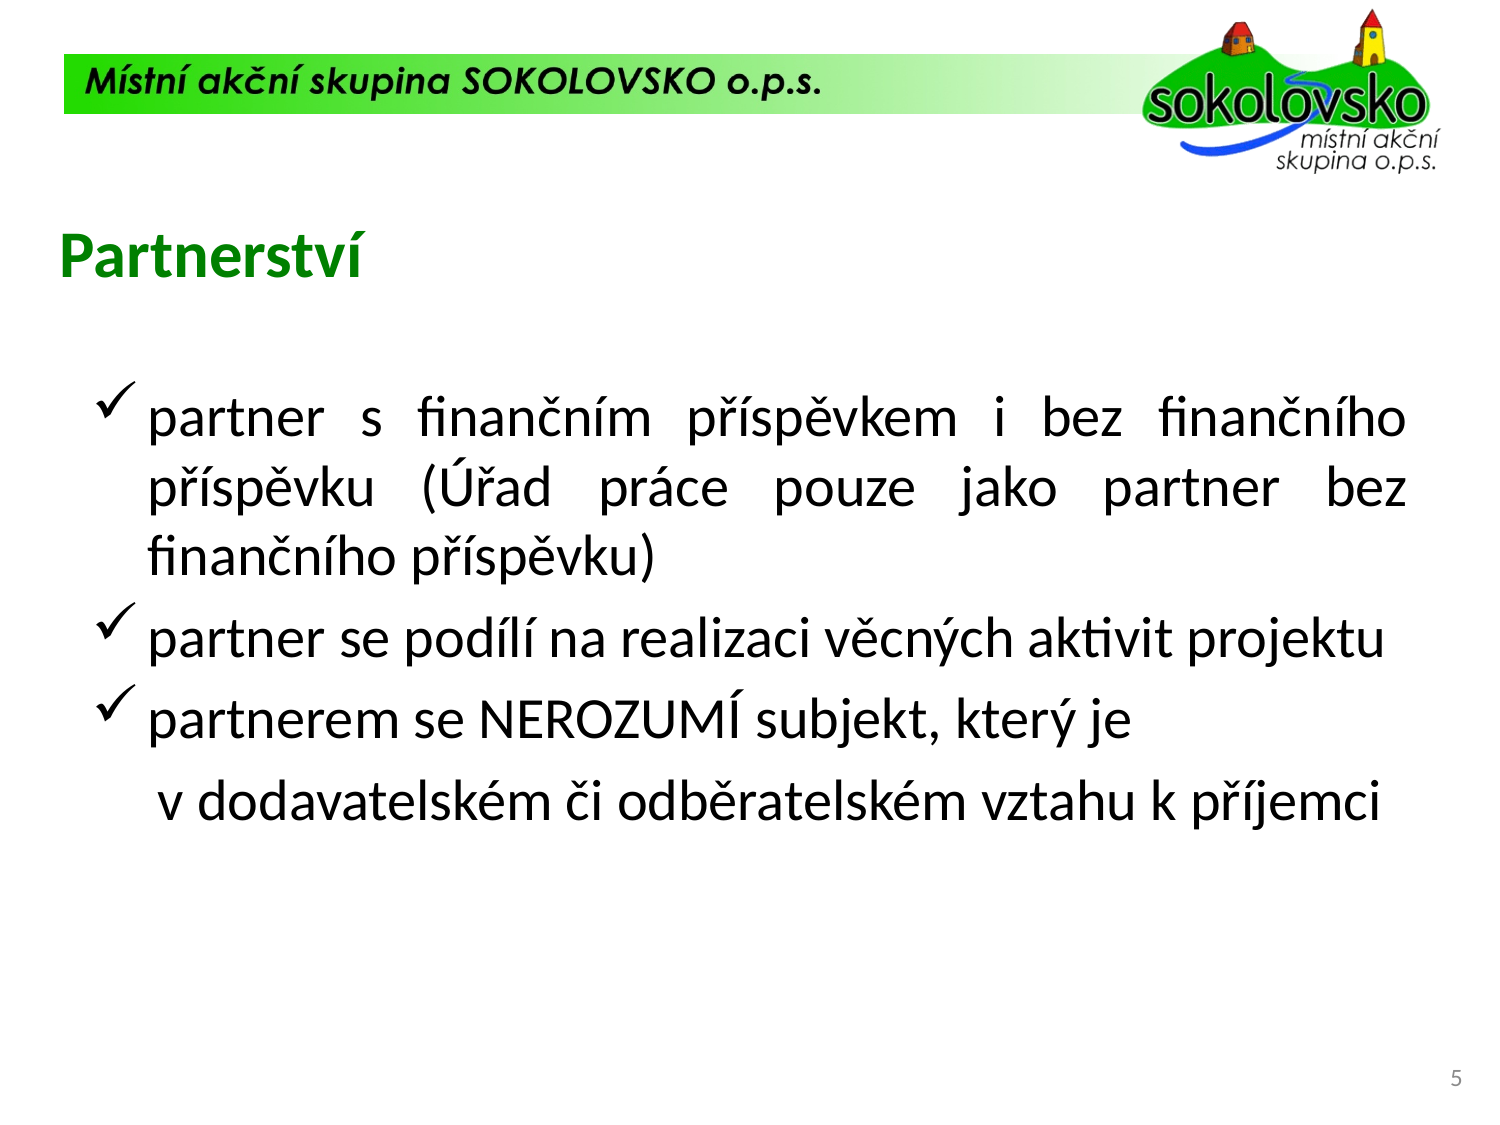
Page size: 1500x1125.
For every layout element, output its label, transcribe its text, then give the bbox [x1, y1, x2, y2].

title Partnerství [44, 186, 1395, 316]
list partner s finančním příspěvkem i bez finančního příspěvku (Úřad práce pouze jako partner bez finančního příspěvku) partner se podílí na realizaci věcných aktivit projektu partnerem se NEROZUMÍ subjekt, který je v dodavatelském či odběratelském vztahu k příjemci [76, 288, 1424, 1024]
picture [64, 0, 1455, 197]
slide_number 5 [1128, 1046, 1478, 1107]
